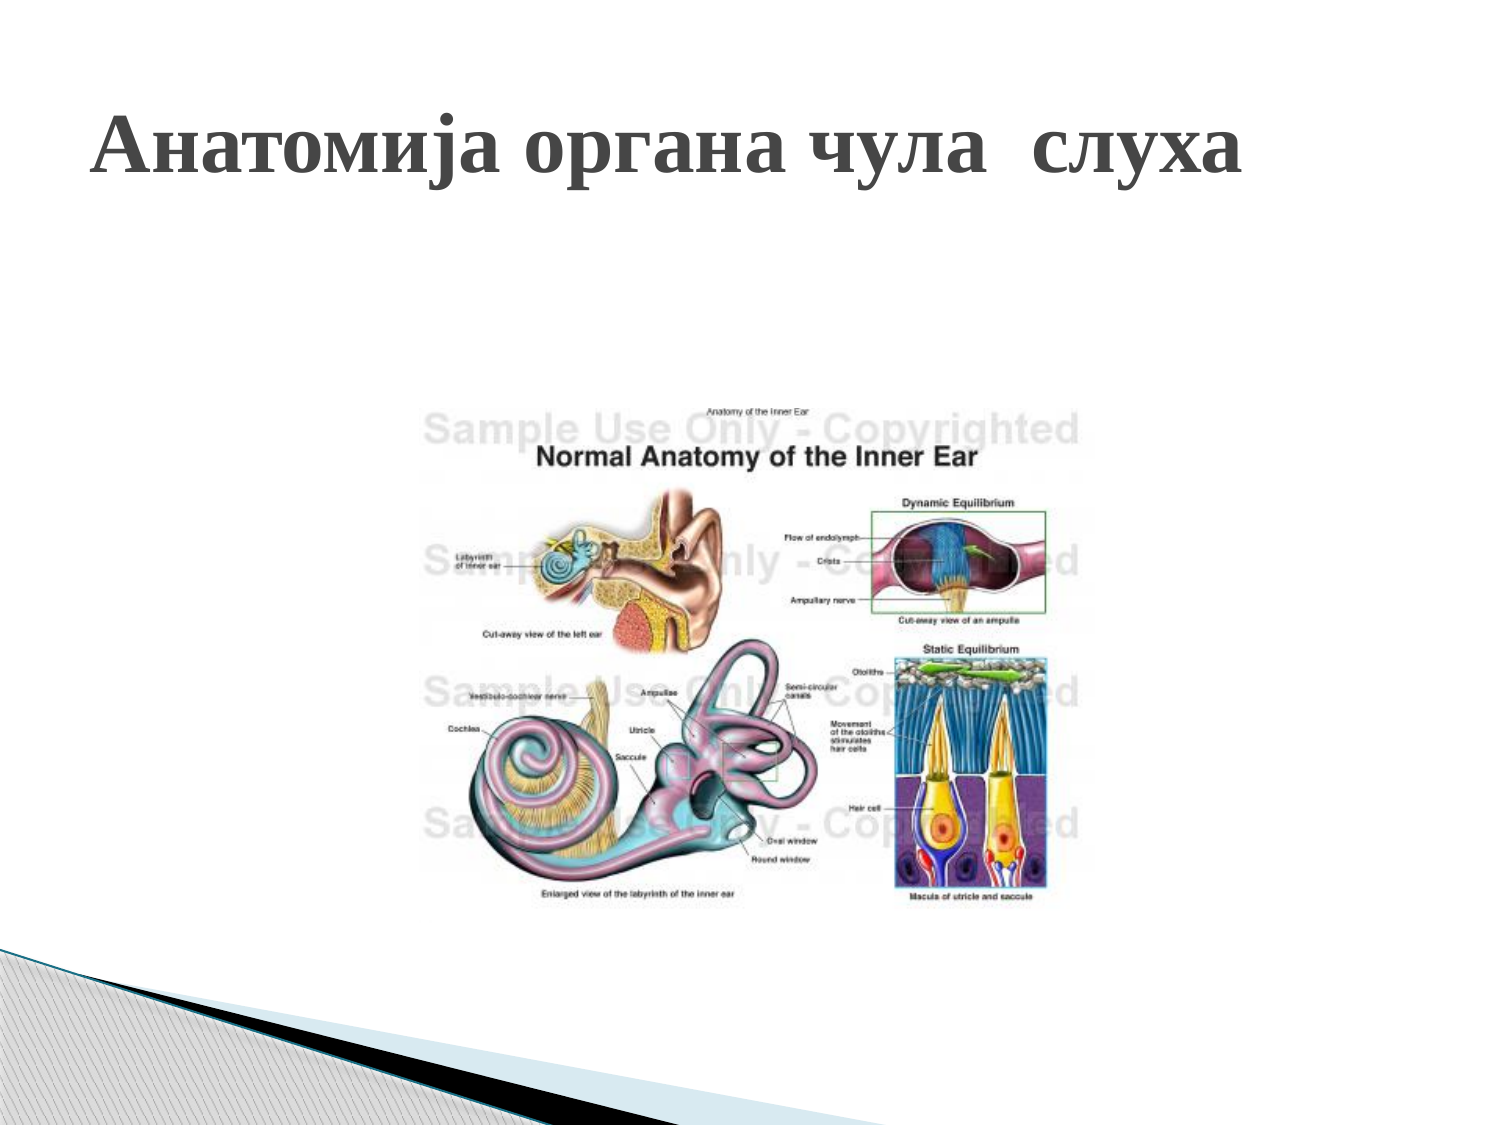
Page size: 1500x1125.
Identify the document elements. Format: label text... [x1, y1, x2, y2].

title Анатомија органа чула слуха [75, 45, 1425, 233]
picture [418, 408, 1095, 924]
